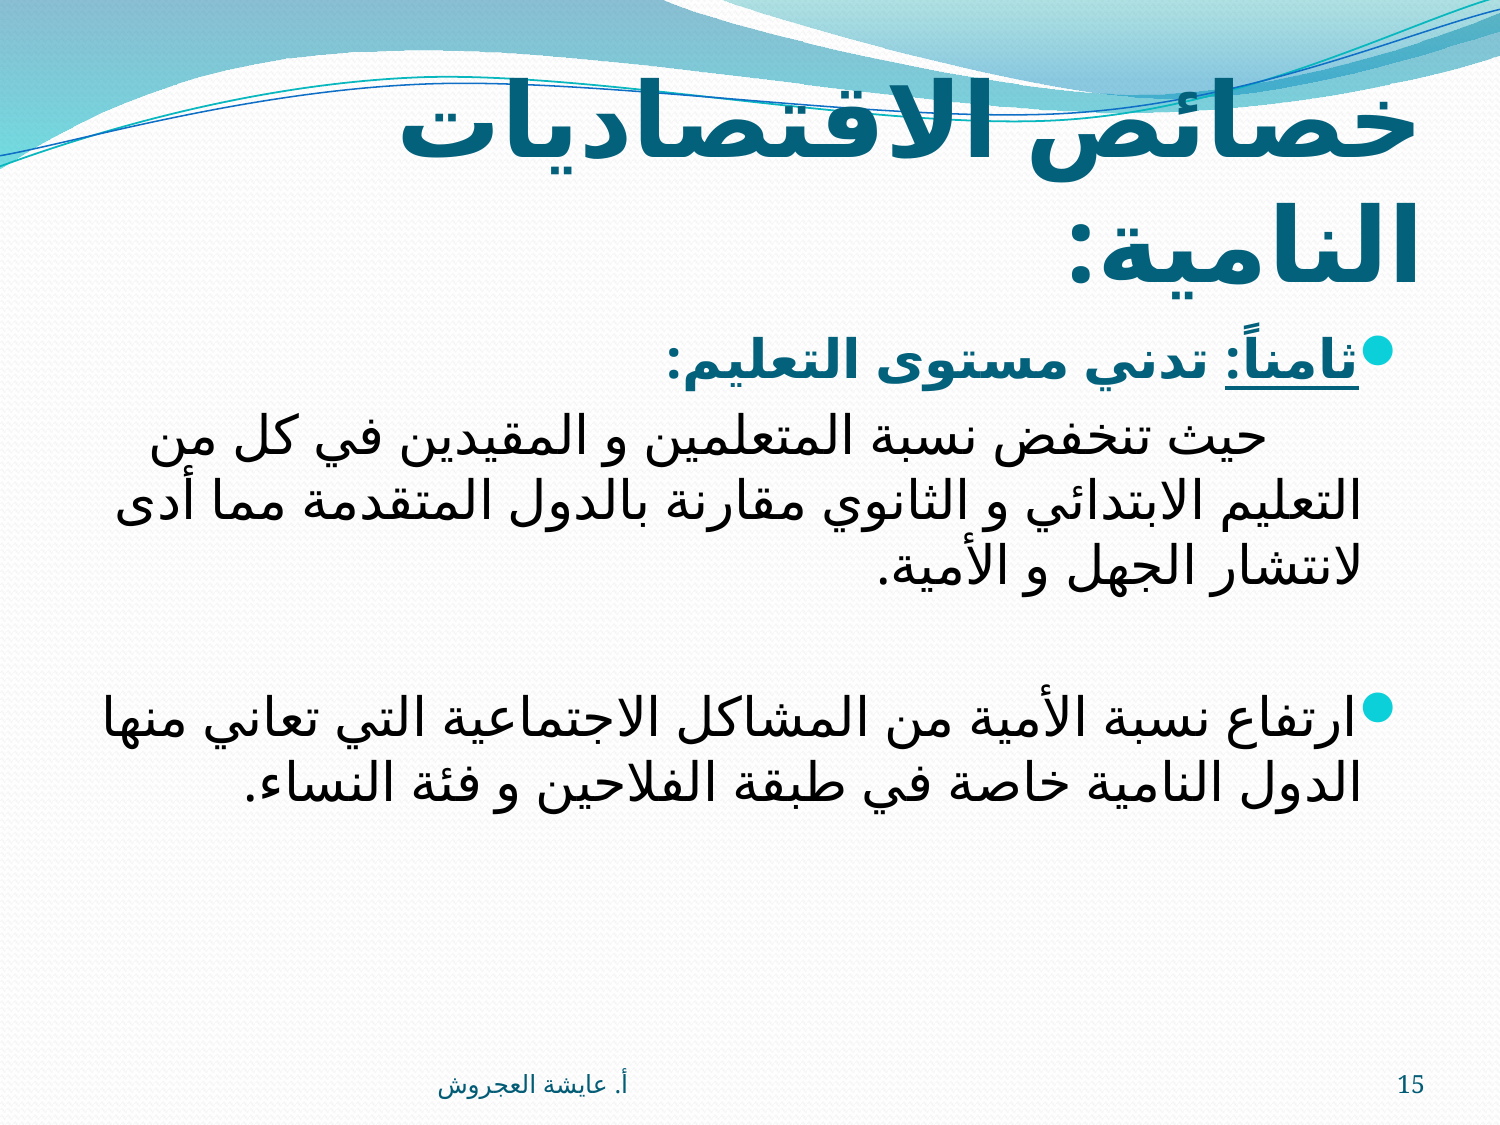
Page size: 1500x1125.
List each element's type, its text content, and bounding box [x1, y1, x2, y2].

footer أ. عايشة العجروش [437, 1042, 988, 1103]
list ثامناً: تدني مستوى التعليم: حيث تنخفض نسبة المتعلمين و المقيدين في كل من التعليم الابتدائي و الثانوي مقارنة بالدول المتقدمة مما أدى لانتشار الجهل و الأمية. ارتفاع نسبة الأمية من المشاكل الاجتماعية التي تعاني منها الدول النامية خاصة في طبقة الفلاحين و فئة النساء. [75, 317, 1425, 1038]
title خصائص الاقتصاديات النامية: [75, 115, 1425, 303]
slide_number 15 [1299, 1042, 1425, 1103]
